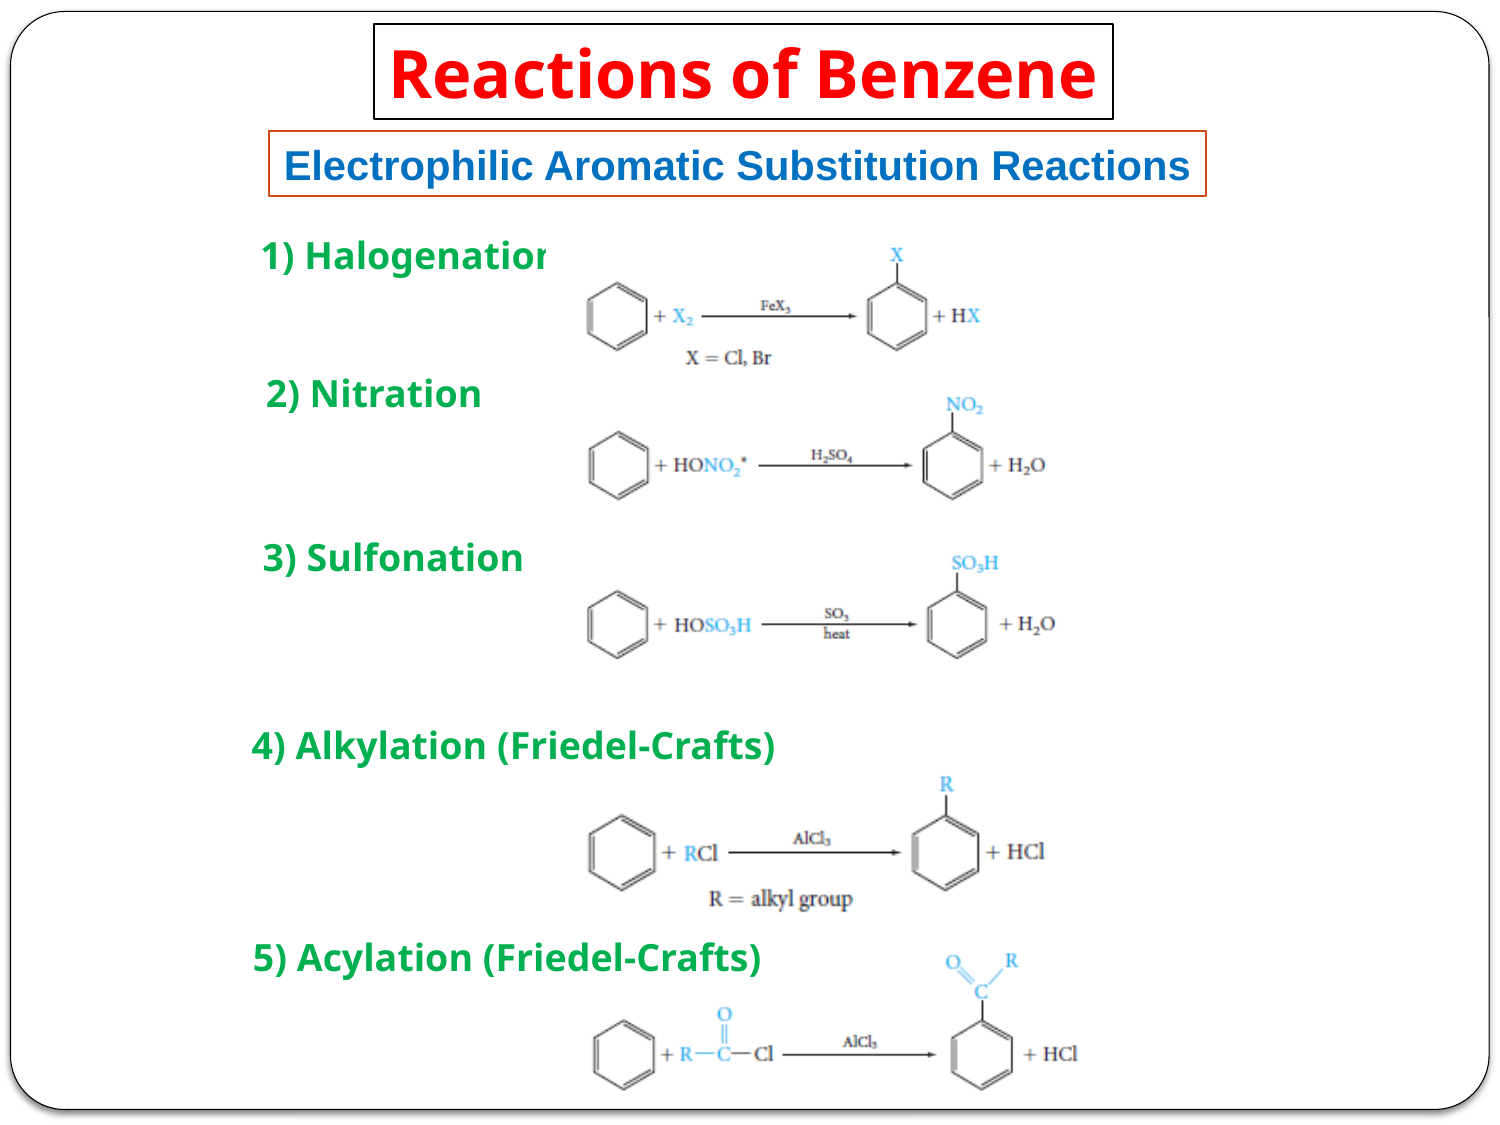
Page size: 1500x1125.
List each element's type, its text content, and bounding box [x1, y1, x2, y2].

picture [578, 391, 1051, 510]
text_box 4) Alkylation (Friedel-Crafts) [236, 714, 791, 775]
text_box 5) Acylation (Friedel-Crafts) [238, 926, 777, 987]
picture [569, 764, 1063, 926]
picture [587, 949, 1093, 1101]
text_box 2) Nitration [251, 362, 498, 423]
text_box Electrophilic Aromatic Substitution Reactions [268, 130, 1207, 197]
picture [545, 239, 1076, 378]
picture [572, 547, 1075, 670]
text_box 3) Sulfonation [247, 526, 540, 587]
text_box 1) Halogenation [245, 224, 575, 285]
text_box Reactions of Benzene [373, 23, 1114, 120]
